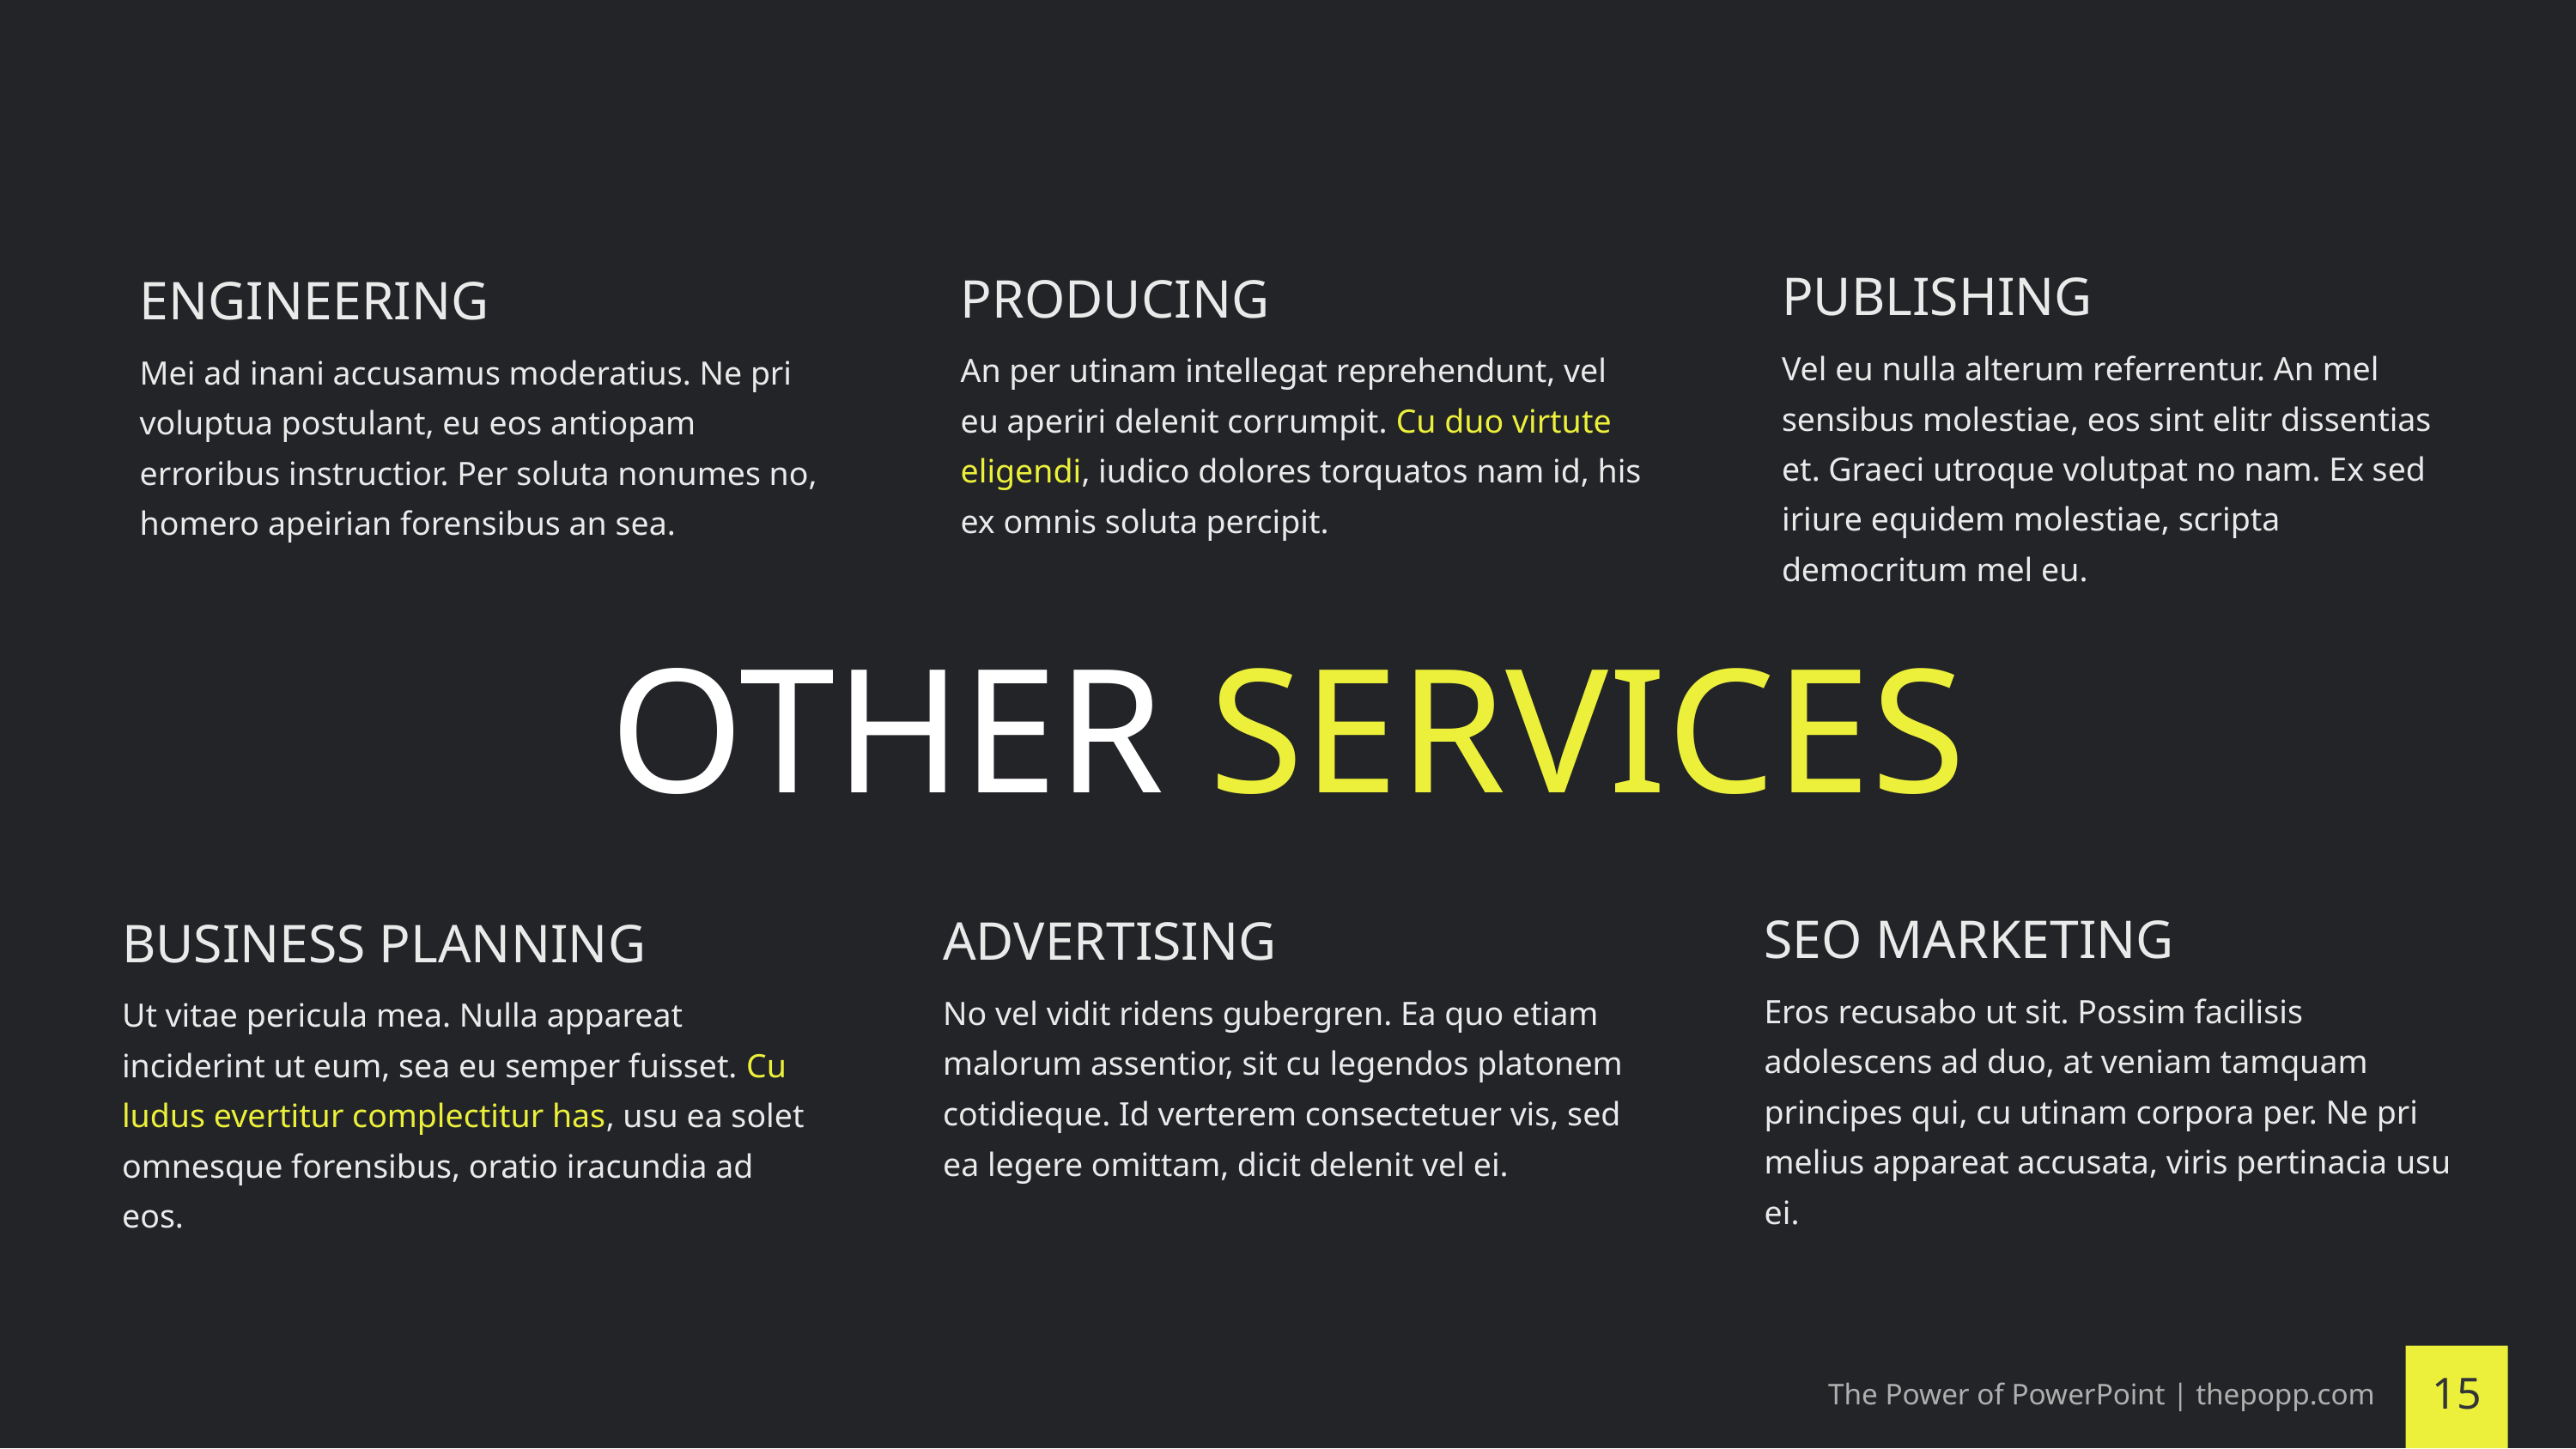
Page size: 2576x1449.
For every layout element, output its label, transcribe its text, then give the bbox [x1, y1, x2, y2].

list PUBLISHING [1769, 257, 2485, 330]
title OTHER SERVICES [109, 610, 2467, 838]
footer The Power of PowerPoint | thepopp.com [1519, 1356, 2389, 1434]
list SEO MARKETING [1751, 899, 2467, 973]
list Mei ad inani accusamus moderatius. Ne pri voluptua postulant, eu eos antiopam erroribus instructior. Per soluta nonumes no, homero apeirian forensibus an sea. [126, 334, 842, 636]
list PRODUCING [947, 258, 1663, 332]
list Vel eu nulla alterum referrentur. An mel sensibus molestiae, eos sint elitr dissentias et. Graeci utroque volutpat no nam. Ex sed iriure equidem molestiae, scripta democritum mel eu. [1769, 330, 2485, 633]
slide_number 15 [2404, 1356, 2509, 1434]
list ENGINEERING [126, 261, 842, 334]
list No vel vidit ridens gubergren. Ea quo etiam malorum assentior, sit cu legendos platonem cotidieque. Id verterem consectetuer vis, sed ea legere omittam, dicit delenit vel ei. [930, 975, 1646, 1276]
list BUSINESS PLANNING [109, 903, 825, 977]
list An per utinam intellegat reprehendunt, vel eu aperiri delenit corrumpit. Cu duo virtute eligendi, iudico dolores torquatos nam id, his ex omnis soluta percipit. [947, 332, 1663, 634]
list ADVERTISING [930, 901, 1646, 975]
list Eros recusabo ut sit. Possim facilisis adolescens ad duo, at veniam tamquam principes qui, cu utinam corpora per. Ne pri melius appareat accusata, viris pertinacia usu ei. [1751, 973, 2467, 1275]
list Ut vitae pericula mea. Nulla appareat inciderint ut eum, sea eu semper fuisset. Cu ludus evertitur complectitur has, usu ea solet omnesque forensibus, oratio iracundia ad eos. [109, 977, 825, 1279]
